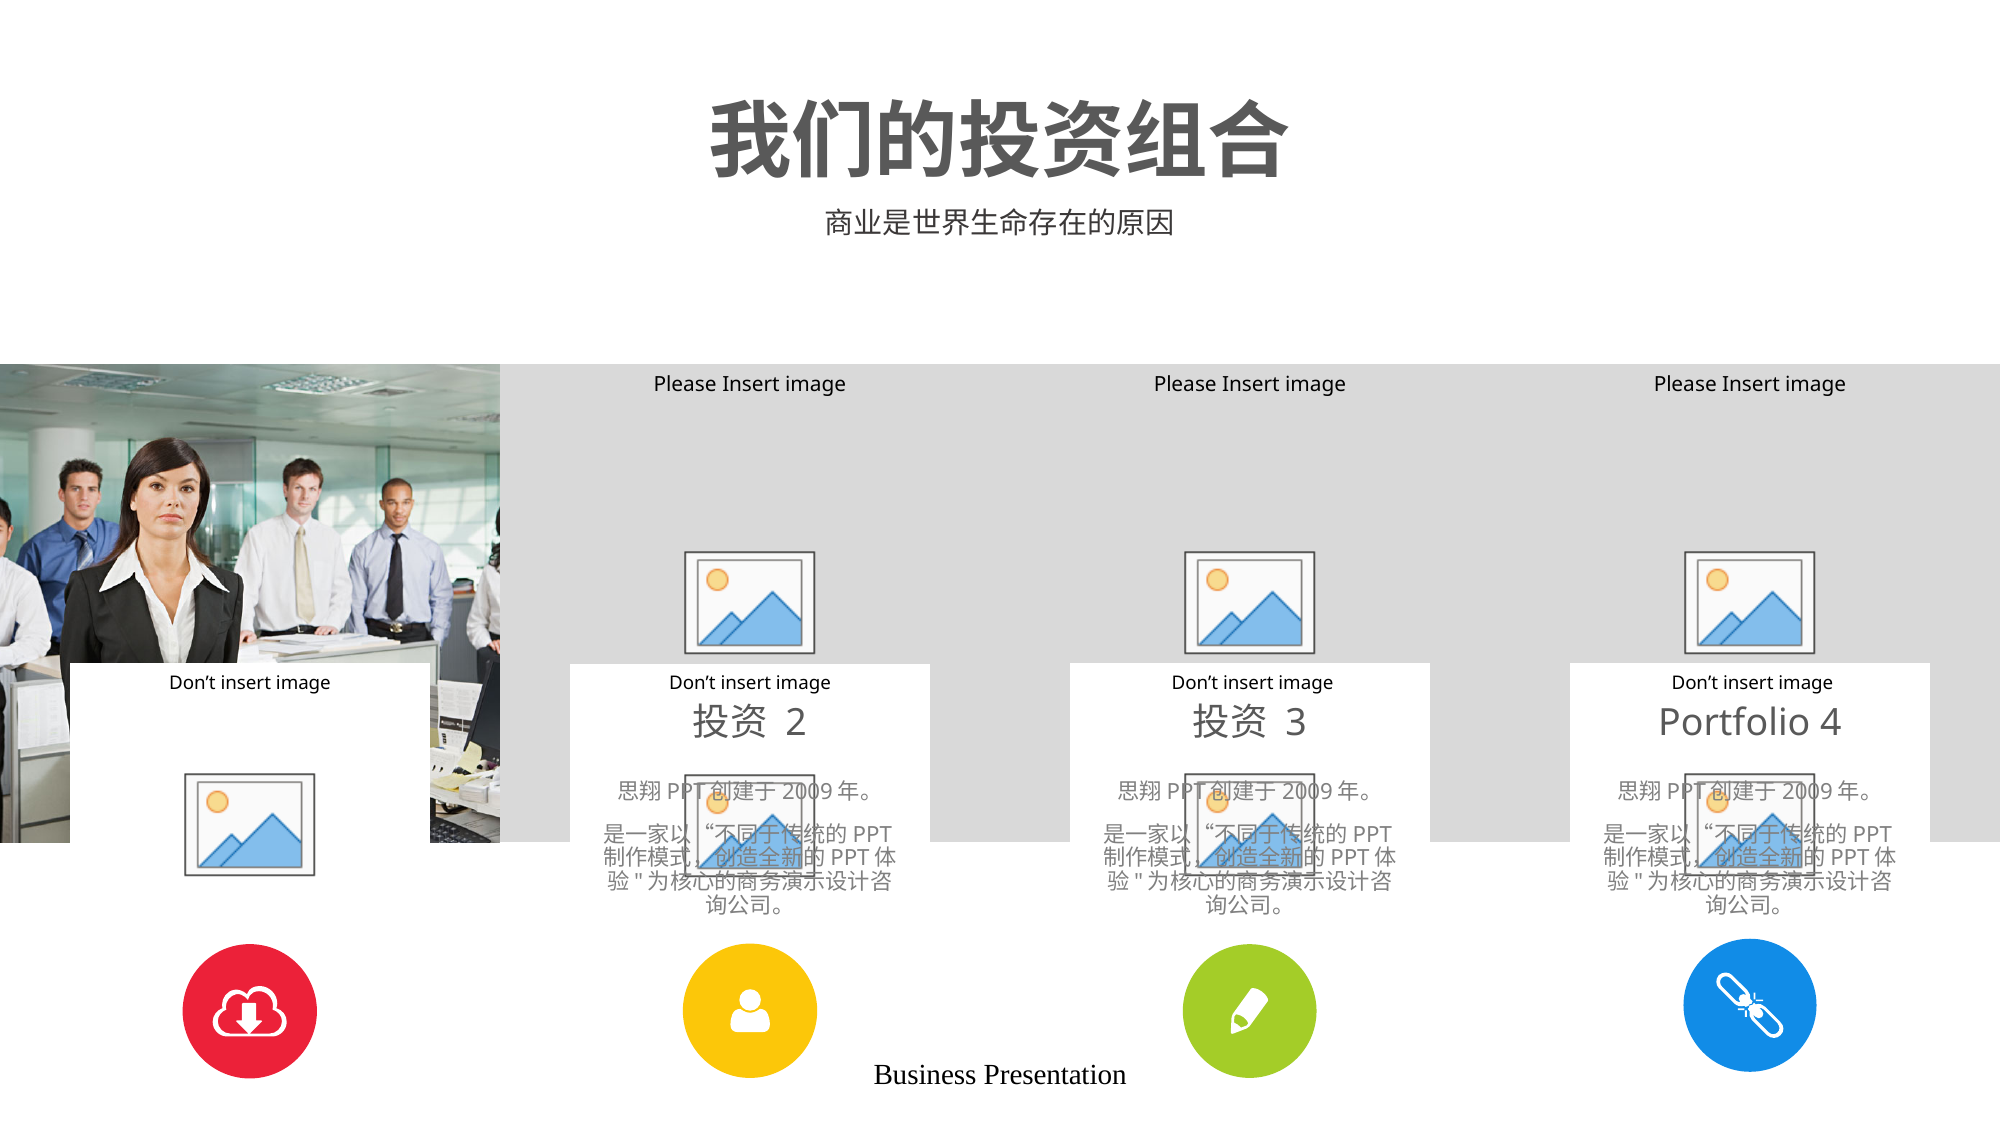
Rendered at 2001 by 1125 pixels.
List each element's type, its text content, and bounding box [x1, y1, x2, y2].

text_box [1683, 938, 1817, 1072]
subtitle 商业是世界生命存在的原因 [249, 200, 1750, 263]
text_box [1182, 944, 1317, 1078]
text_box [682, 943, 818, 1078]
picture [0, 363, 2000, 988]
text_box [182, 944, 317, 1079]
slide_number [1412, 1042, 1863, 1103]
footer Business Presentation [662, 1042, 1338, 1103]
title 我们的投资组合 [249, 81, 1750, 197]
